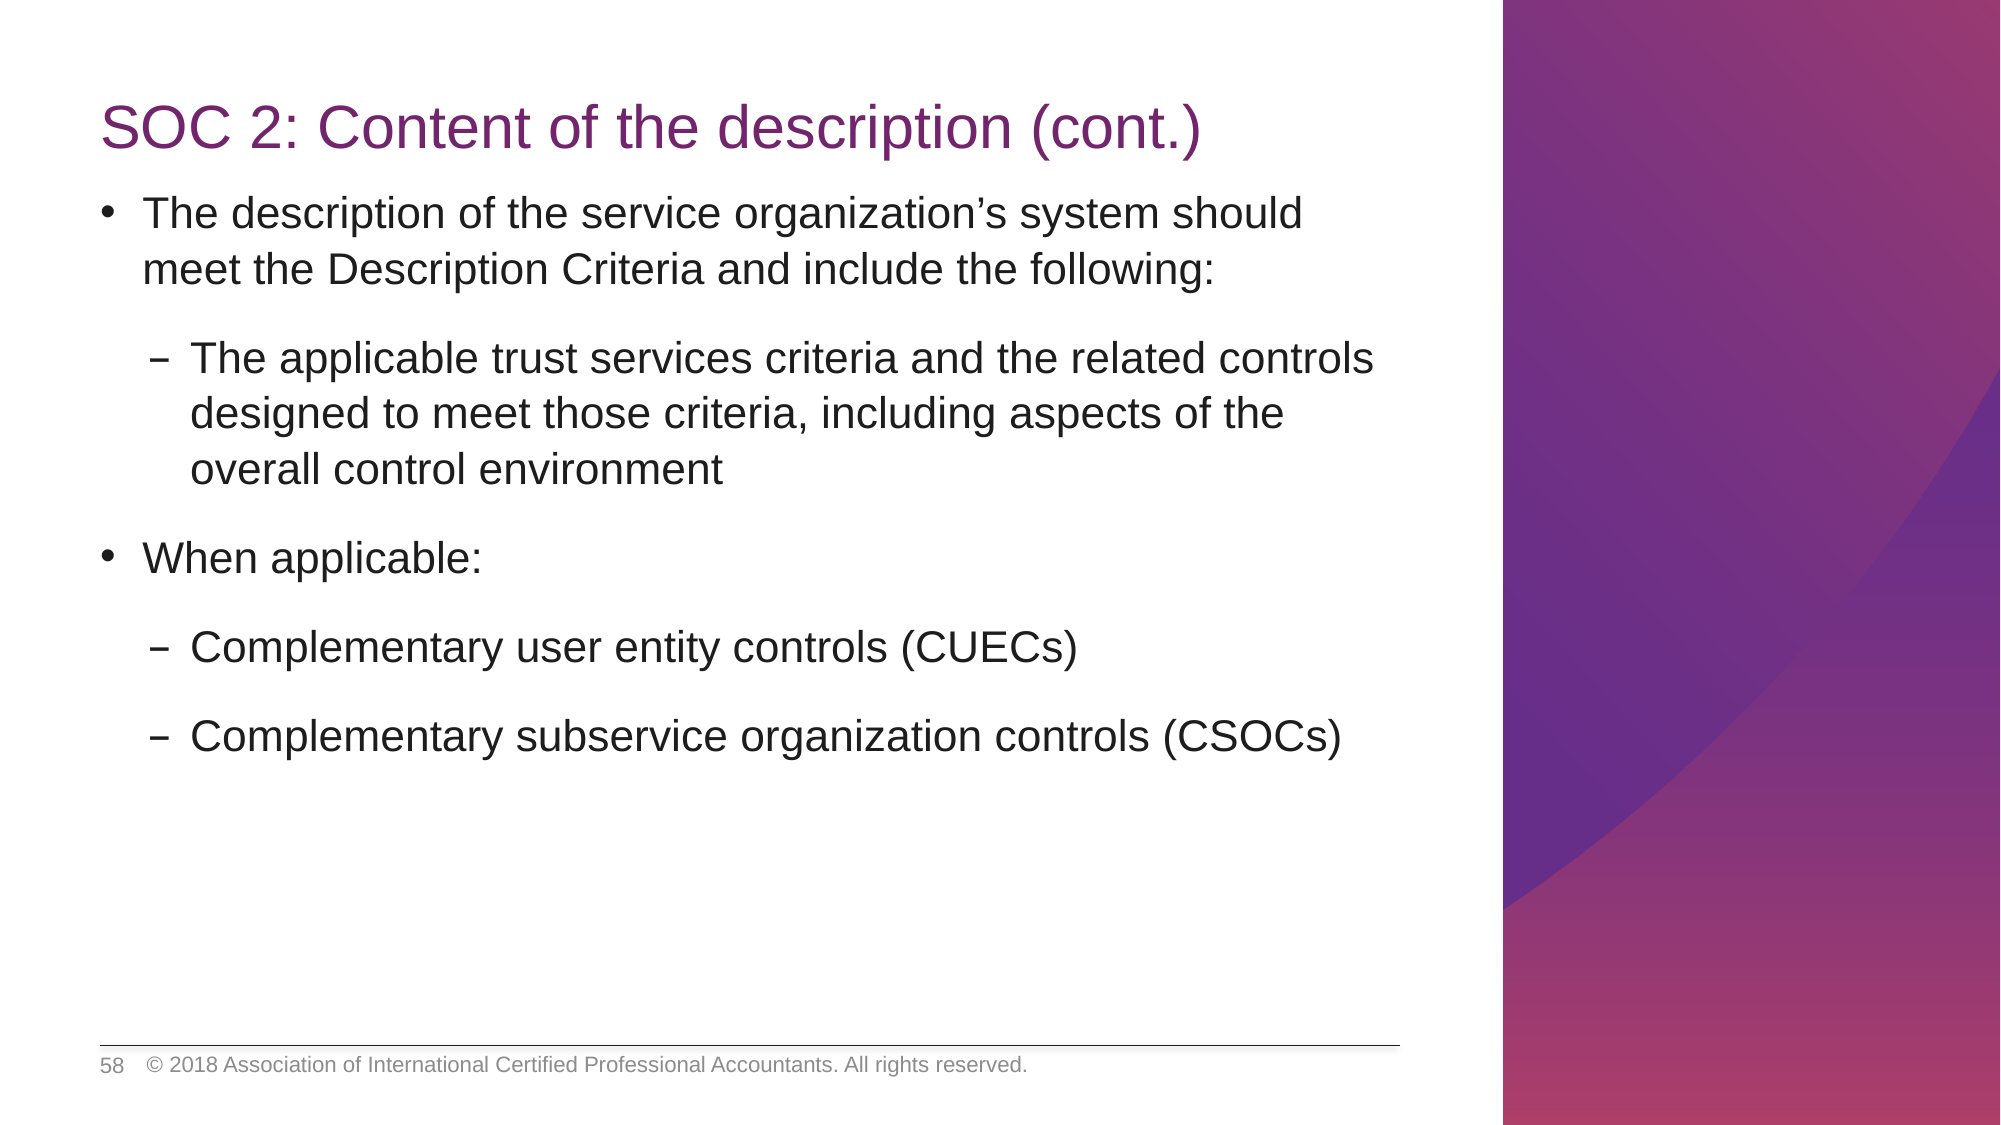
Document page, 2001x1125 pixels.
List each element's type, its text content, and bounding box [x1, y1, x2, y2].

picture [1503, 0, 2001, 1125]
slide_number 58 [99, 1050, 147, 1111]
title SOC 2: Content of the description (cont.) [100, 31, 1401, 161]
list The description of the service organization’s system should meet the Description Criteria and include the following: The applicable trust services criteria and the related controls designed to meet those criteria, including aspects of the overall control environment When applicable: Complementary user entity controls (CUECs) Complementary subservice organization controls (CSOCs) [100, 182, 1401, 915]
footer © 2018 Association of International Certified Professional Accountants. All rights reserved. [147, 1050, 1400, 1111]
